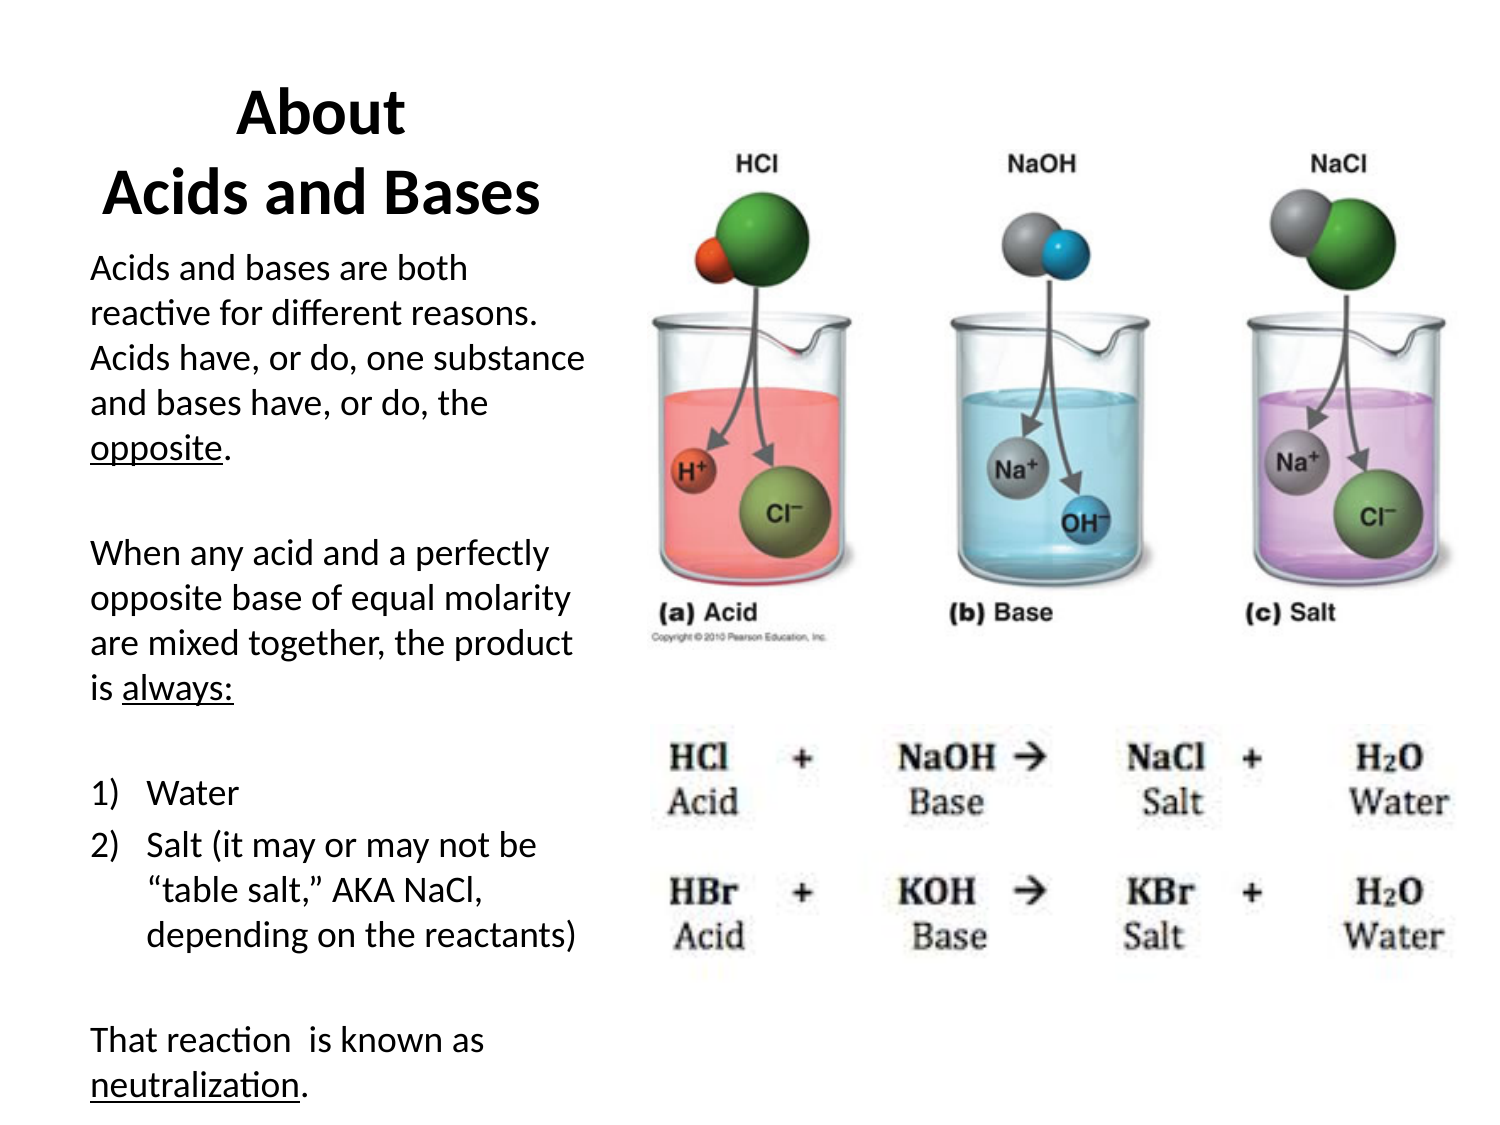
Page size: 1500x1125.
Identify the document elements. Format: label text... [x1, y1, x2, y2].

list Acids and bases are both reactive for different reasons. Acids have, or do, one substance and bases have, or do, the opposite. When any acid and a perfectly opposite base of equal molarity are mixed together, the product is always: Water Salt (it may or may not be “table salt,” AKA NaCl, depending on the reactants) That reaction is known as neutralization. [75, 235, 613, 1013]
picture [649, 724, 1465, 988]
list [647, 149, 1459, 651]
title About Acids and Bases [75, 44, 569, 235]
